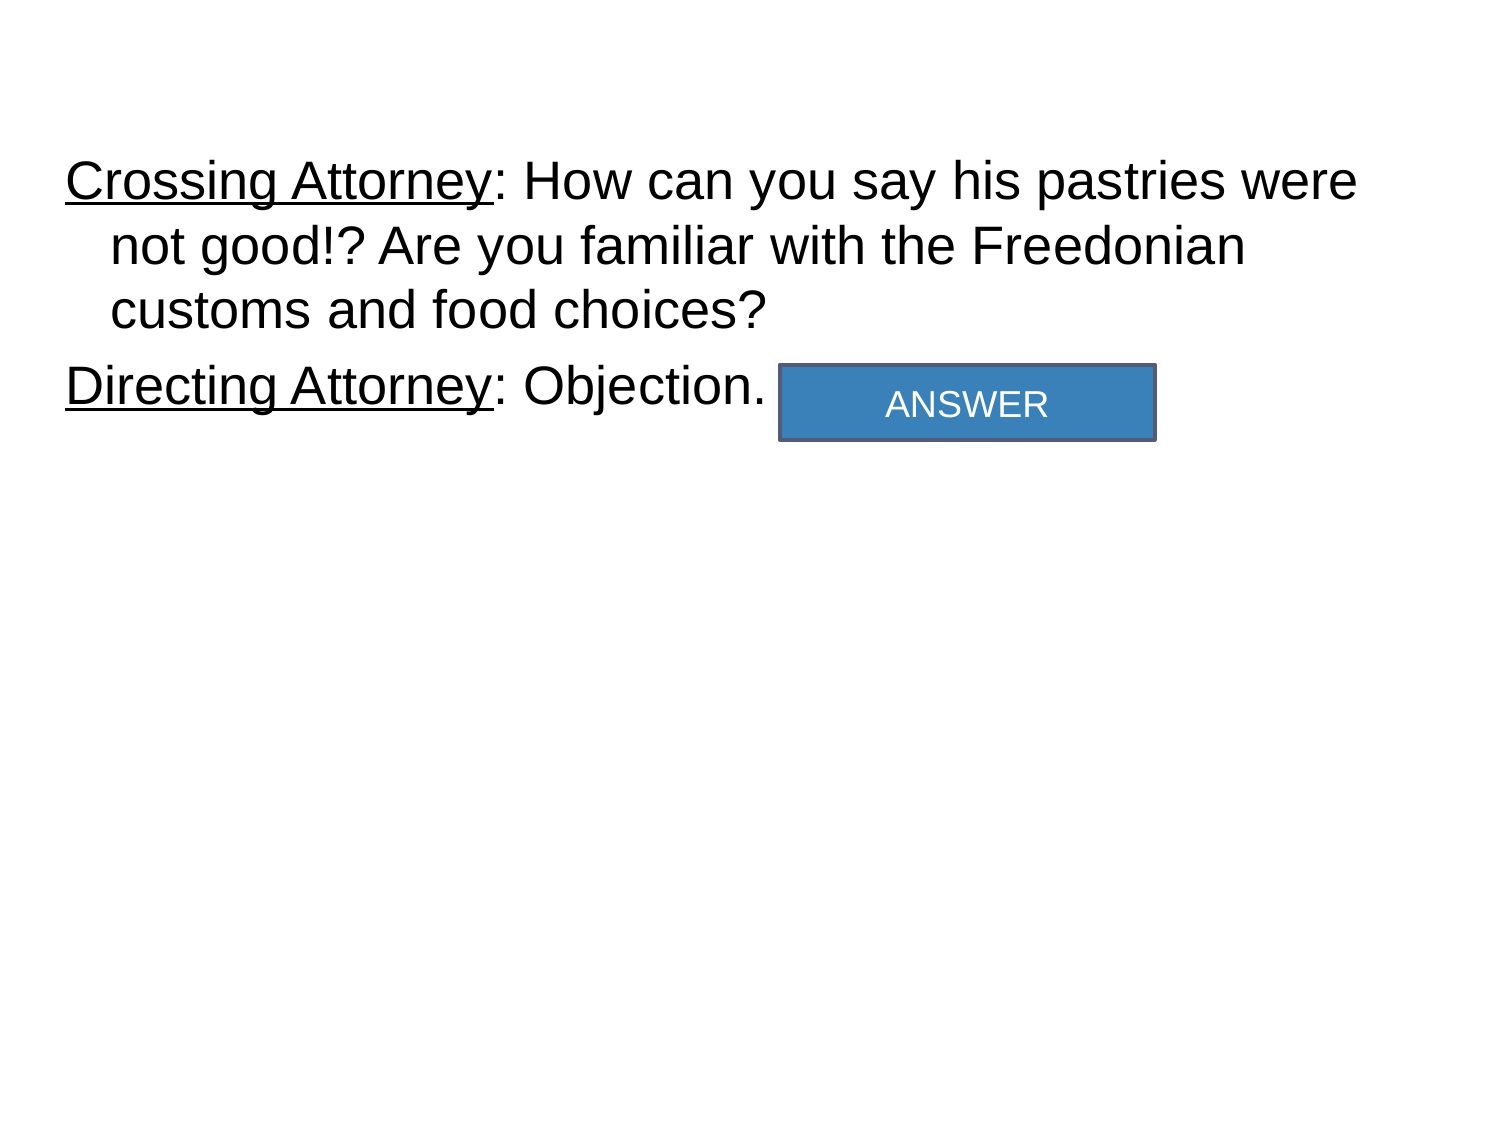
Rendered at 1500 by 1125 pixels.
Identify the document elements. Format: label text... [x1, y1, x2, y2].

text_box ANSWER [779, 364, 1155, 440]
list Crossing Attorney: How can you say his pastries were not good!? Are you familiar with the Freedonian customs and food choices? Directing Attorney: Objection. Argumentative. [50, 137, 1425, 1038]
